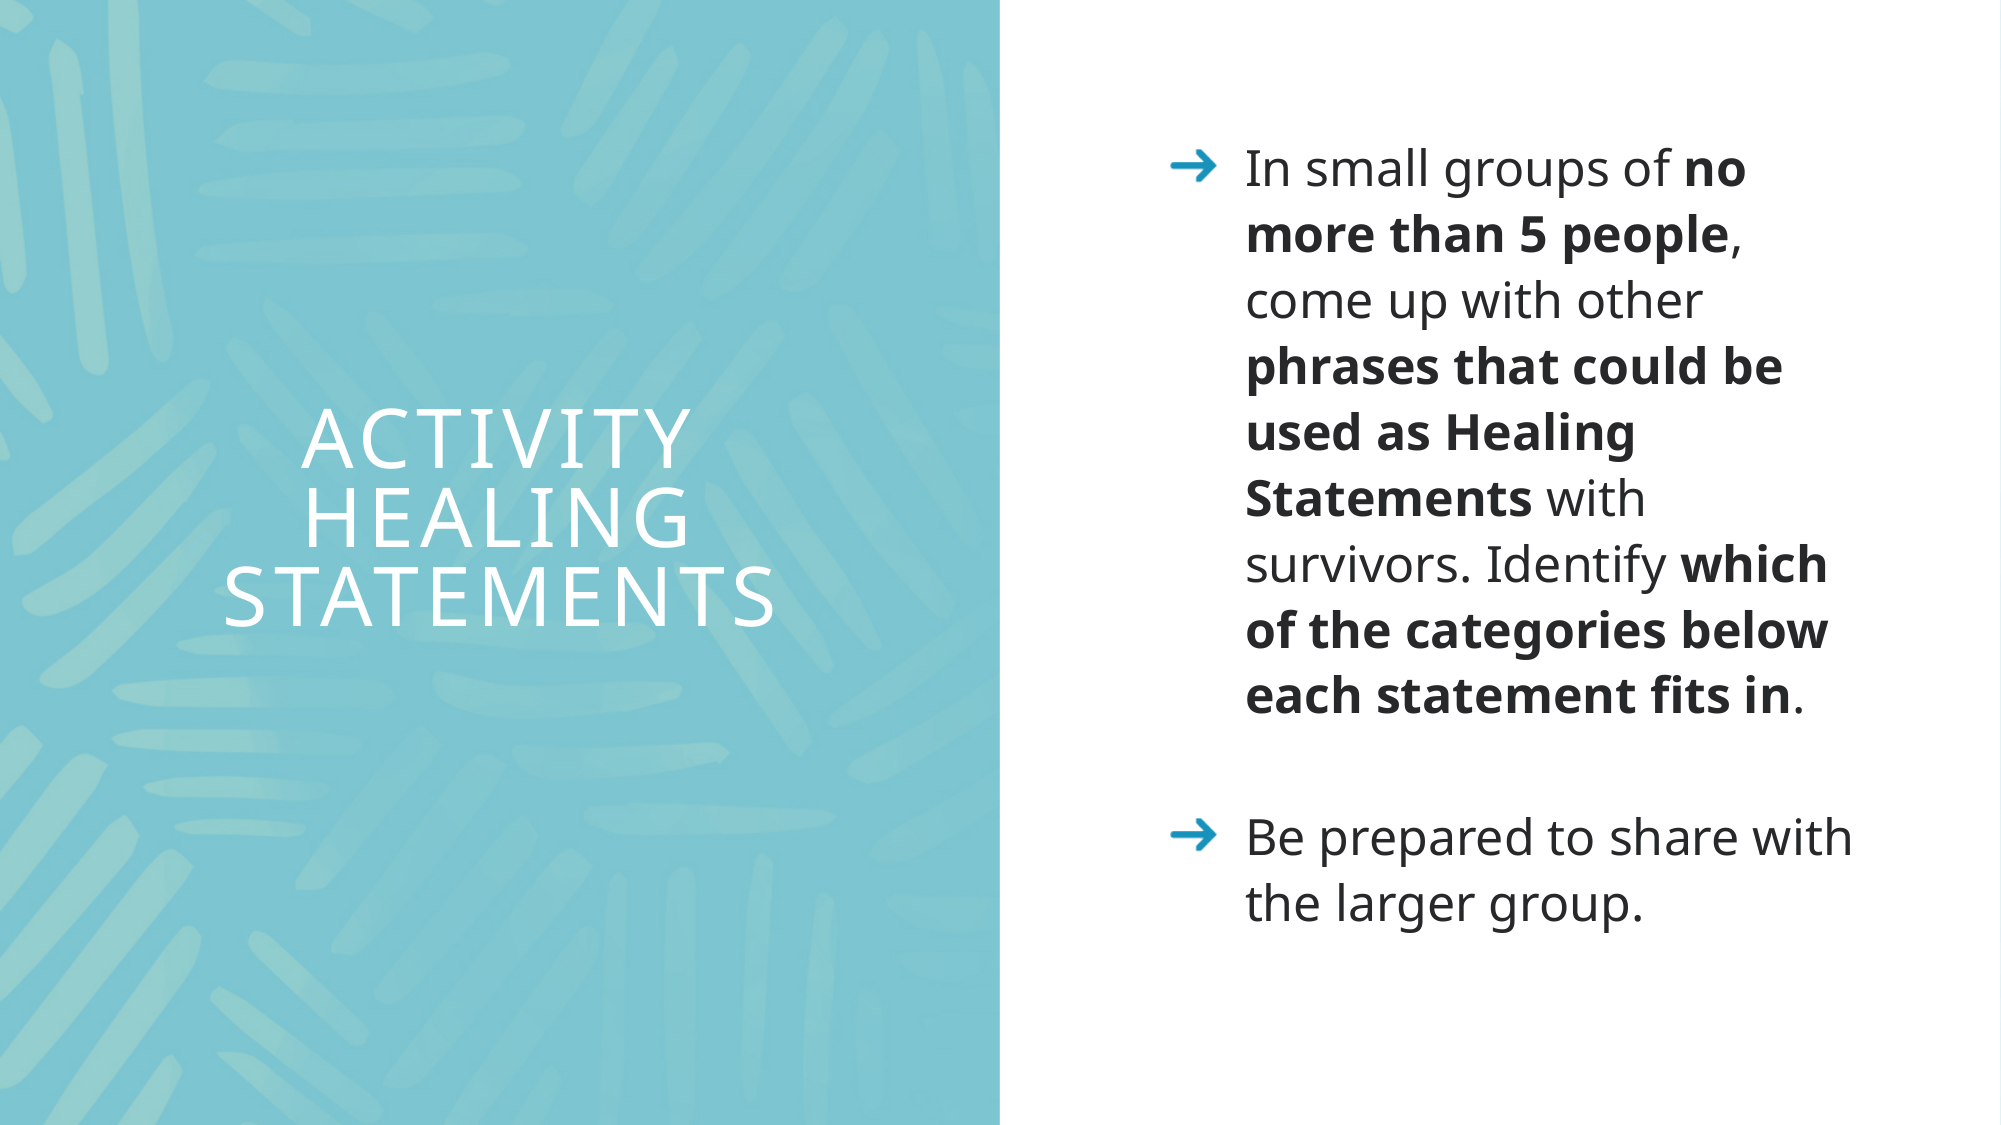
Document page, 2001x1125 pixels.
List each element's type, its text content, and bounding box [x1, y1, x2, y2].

list In small groups of no more than 5 people, come up with other phrases that could be used as Healing Statements with survivors. Identify which of the categories below each statement fits in. Be prepared to share with the larger group. [1162, 490, 1885, 712]
title Activity healing statements [108, 396, 892, 651]
picture [0, 0, 2001, 1125]
